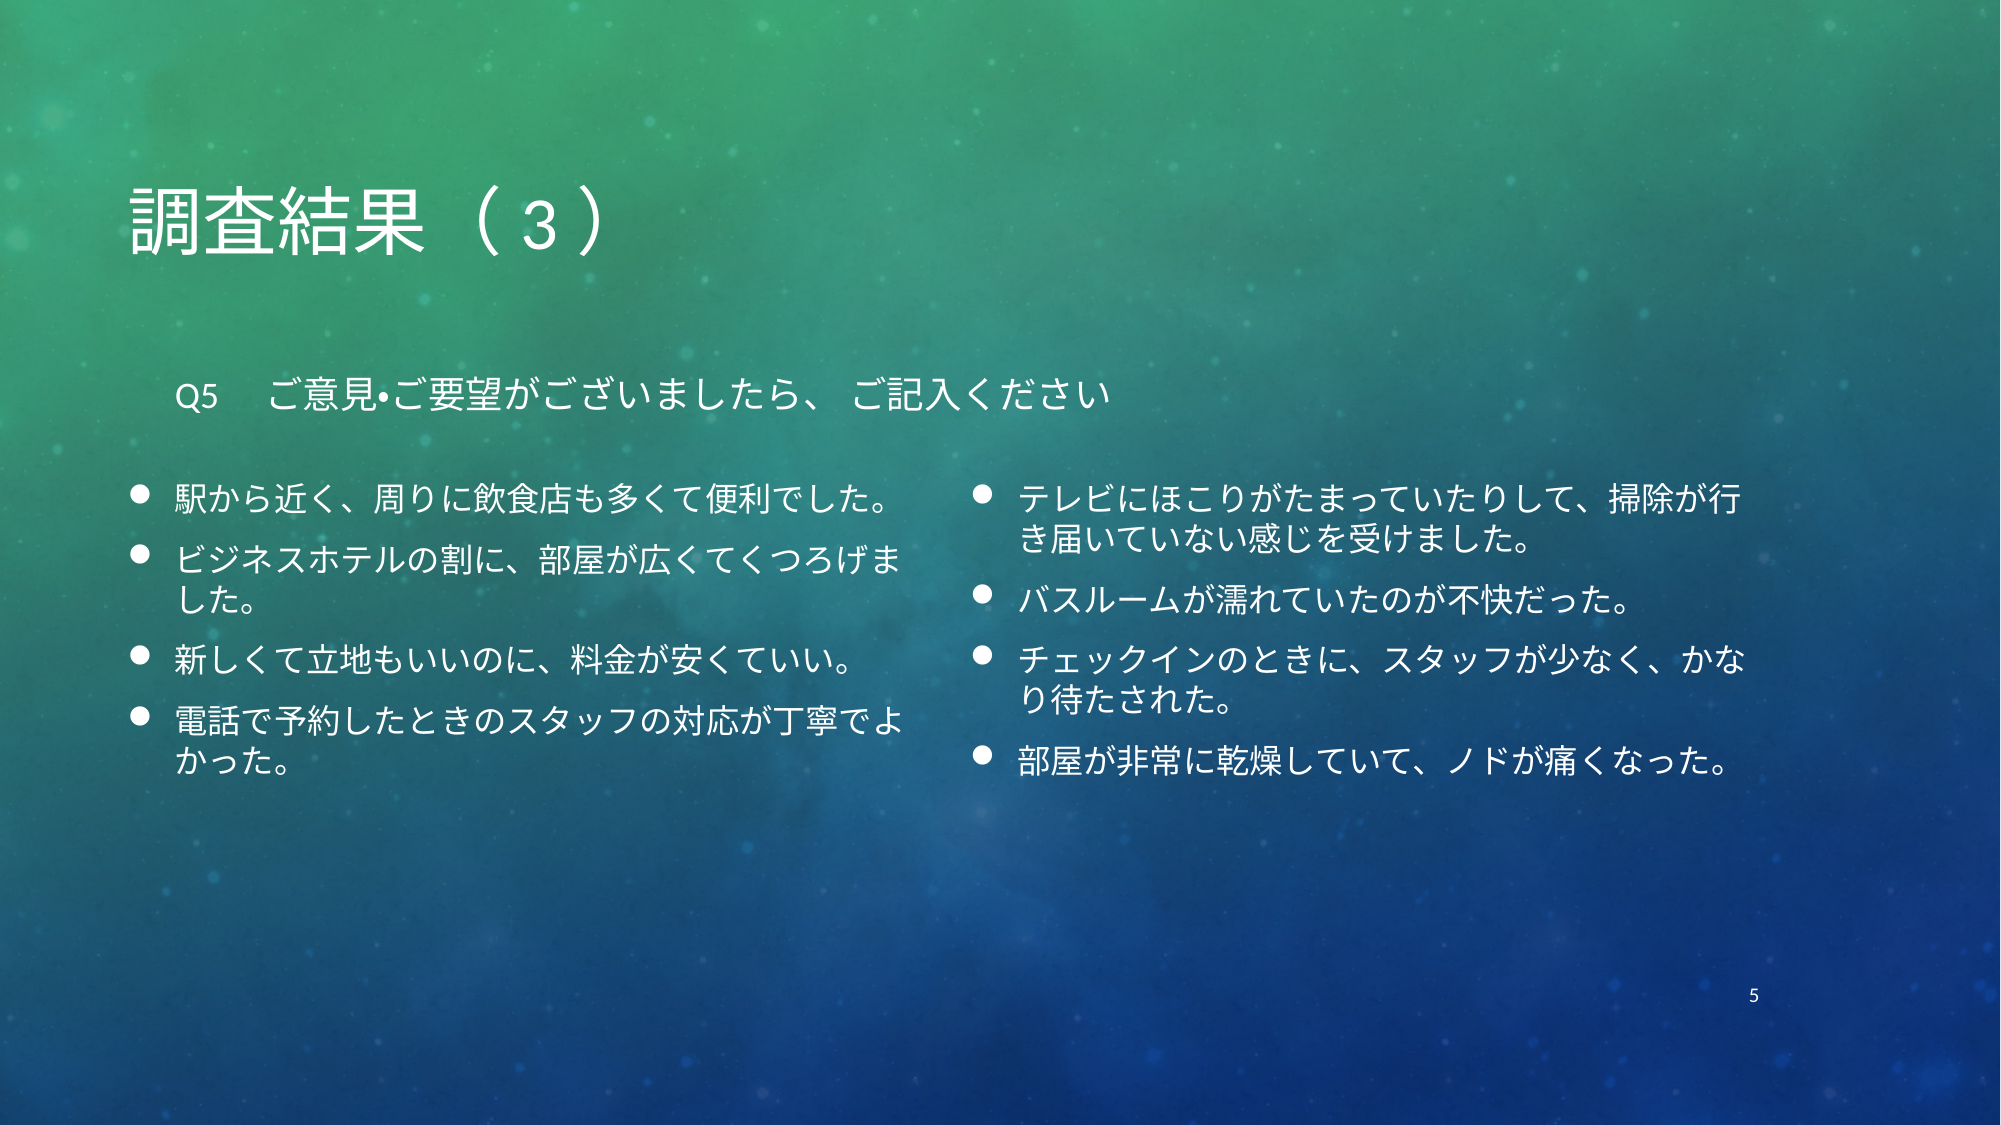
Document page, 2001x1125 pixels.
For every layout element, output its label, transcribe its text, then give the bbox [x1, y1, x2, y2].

list 駅から近く、周りに飲食店も多くて便利でした。 ビジネスホテルの割に、部屋が広くてくつろげました。 新しくて立地もいいのに、料金が安くていい。 電話で予約したときのスタッフの対応が丁寧でよかった。 [112, 470, 933, 950]
list Q5 ご意見・ご要望がございましたら、 ご記入ください [159, 363, 1249, 459]
title 調査結果（3） [112, 99, 1775, 339]
picture [0, 0, 2001, 1125]
list テレビにほこりがたまっていたりして、掃除が行き届いていない感じを受けました。 バスルームが濡れていたのが不快だった。 チェックインのときに、スタッフが少なく、かなり待たされた。 部屋が非常に乾燥していて、ノドが痛くなった。 [955, 470, 1775, 950]
slide_number 5 [1684, 963, 1775, 1025]
